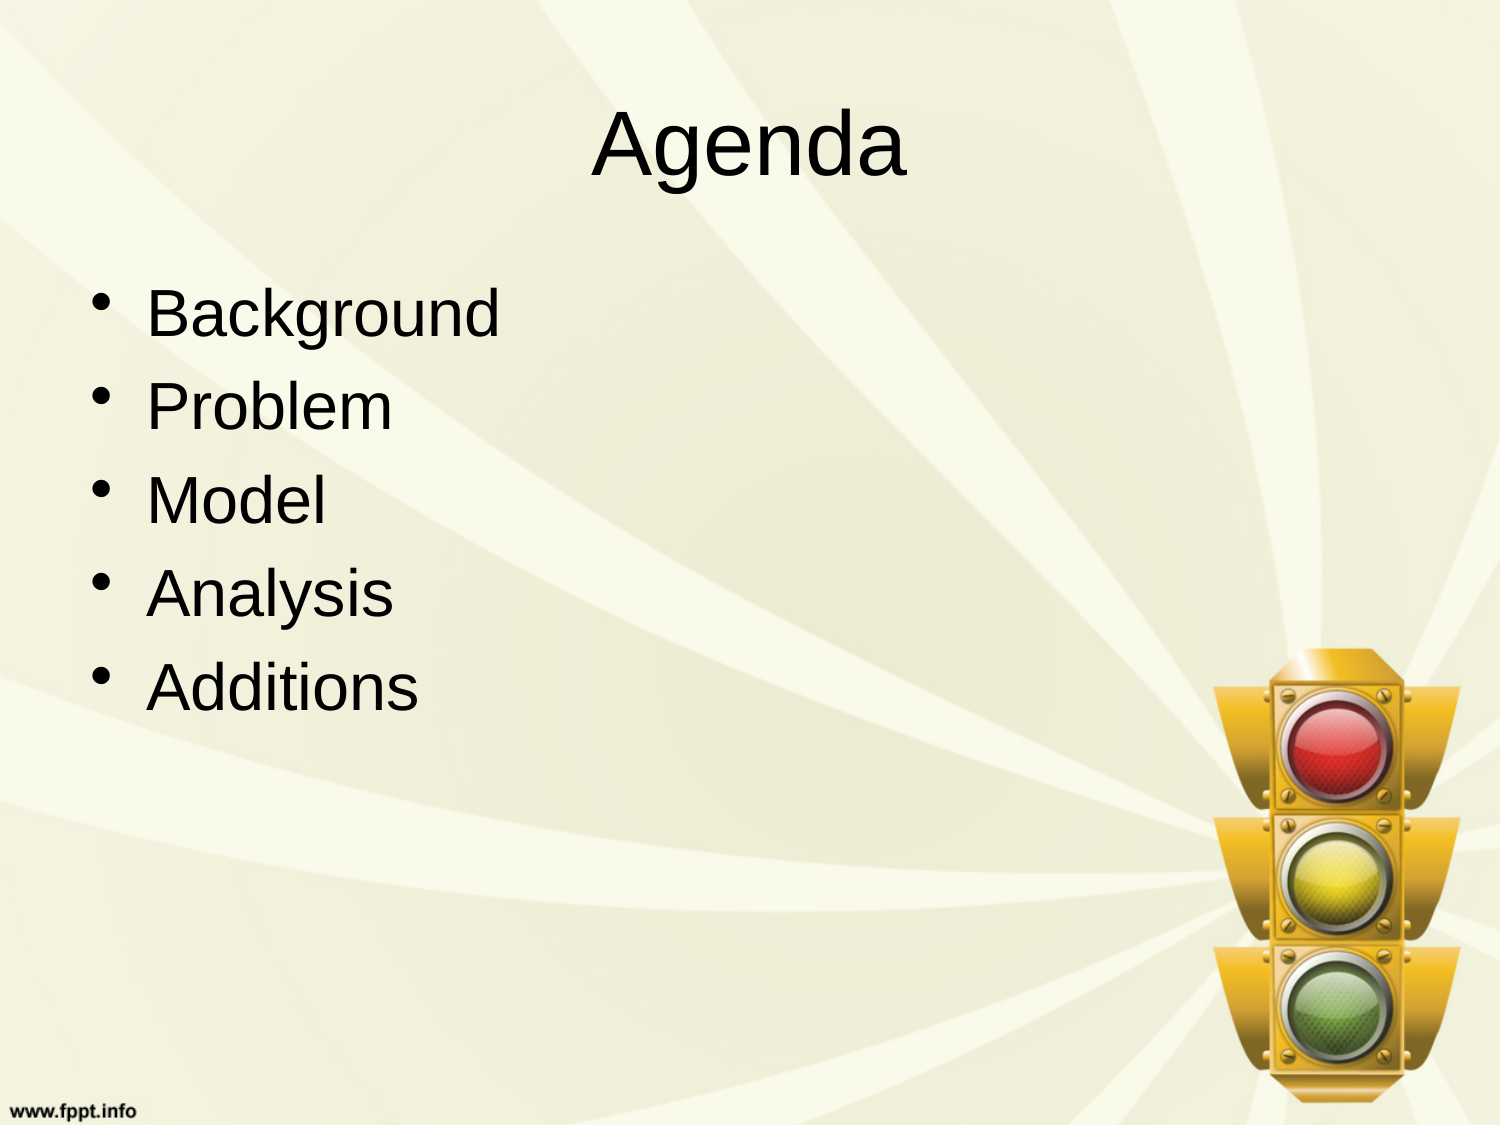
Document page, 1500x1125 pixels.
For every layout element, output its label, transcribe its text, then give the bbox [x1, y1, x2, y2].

title Agenda [75, 45, 1425, 233]
list Background Problem Model Analysis Additions [75, 262, 1425, 1005]
picture [0, 0, 1500, 1125]
